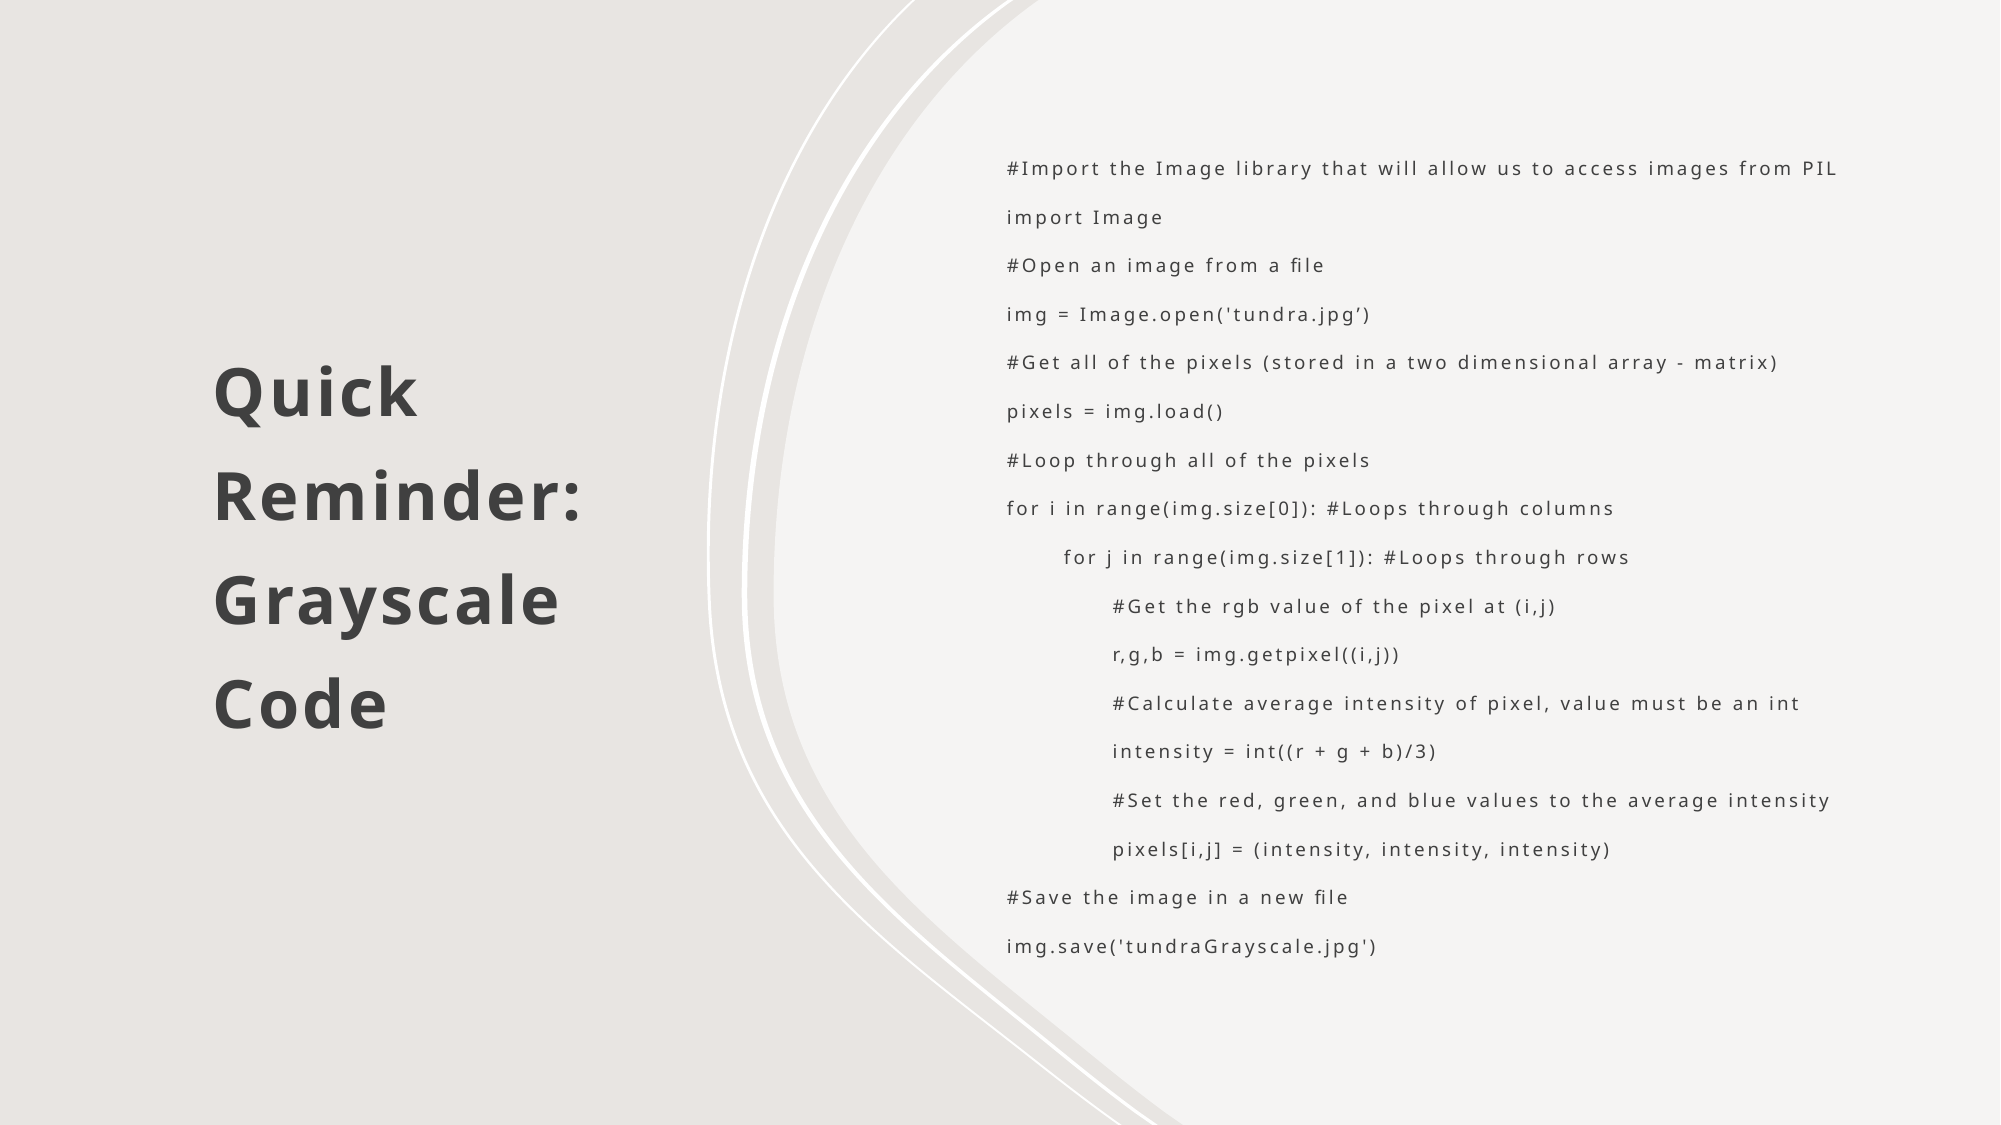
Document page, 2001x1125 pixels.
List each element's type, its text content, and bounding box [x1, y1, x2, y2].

text_box [0, 0, 706, 1125]
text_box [706, 0, 2000, 1125]
title Quick Reminder: Grayscale Code [194, 181, 690, 883]
